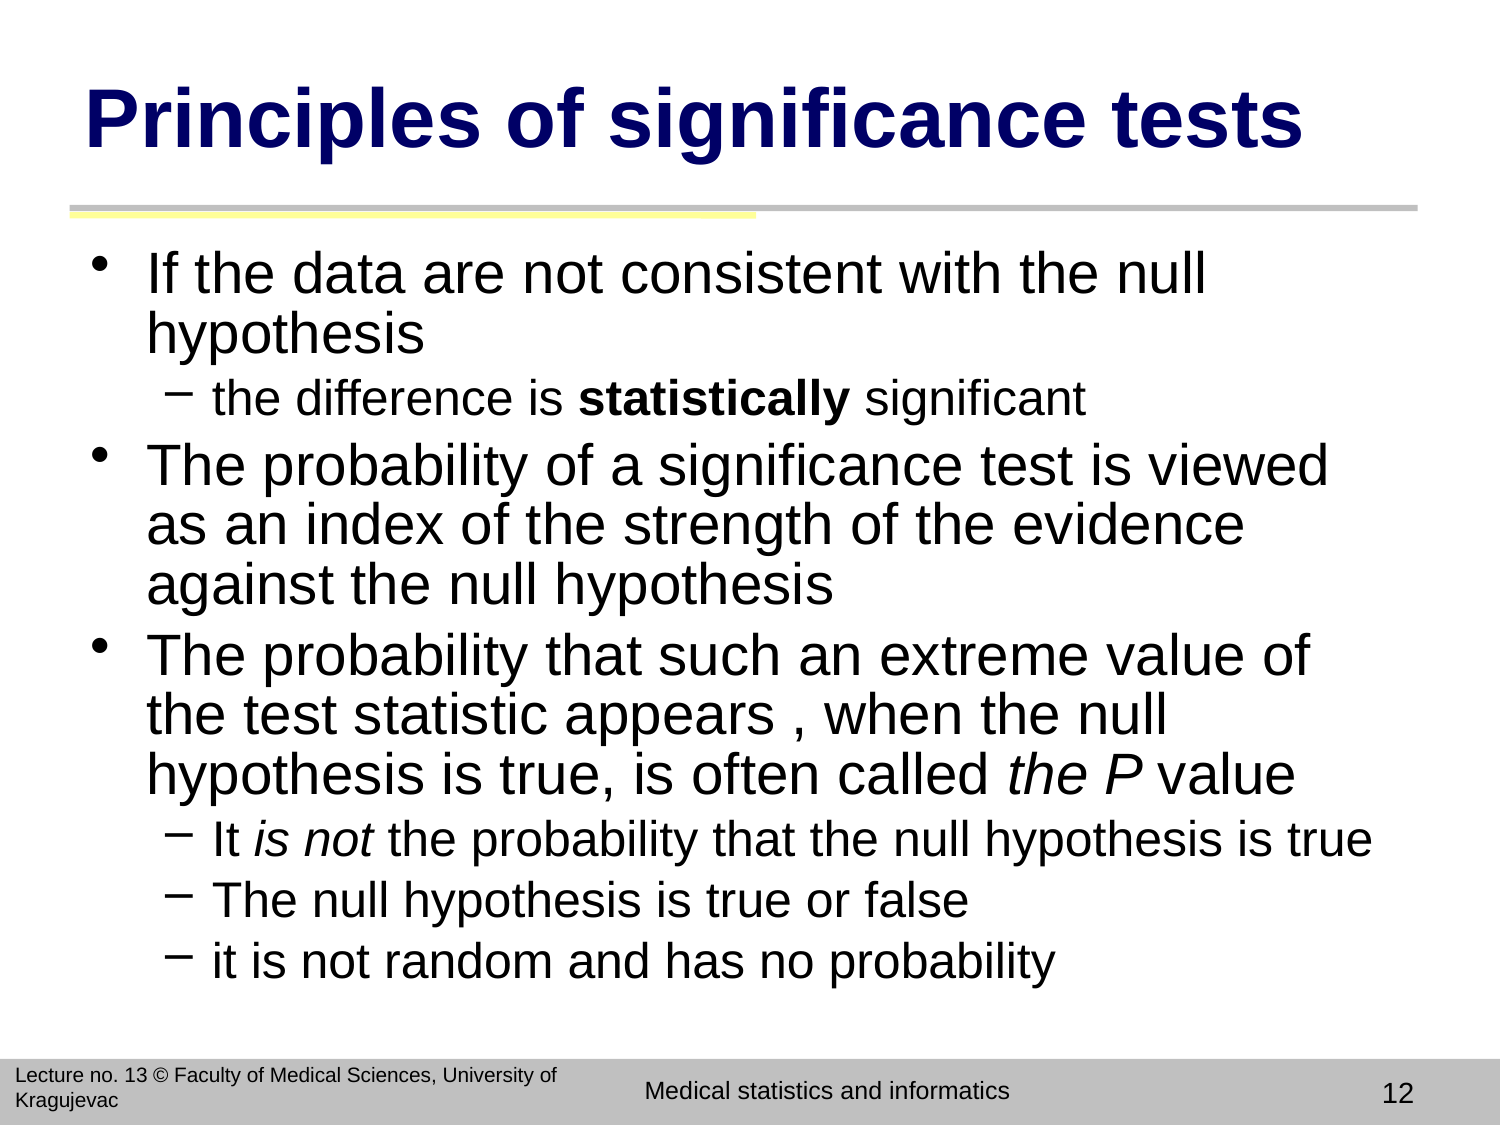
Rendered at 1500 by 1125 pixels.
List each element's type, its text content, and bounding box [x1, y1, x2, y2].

footer Medical statistics and informatics [512, 1066, 1144, 1125]
list If the data are not consistent with the null hypothesis the difference is statistically significant The probability of a significance test is viewed as an index of the strength of the evidence against the null hypothesis The probability that such an extreme value of the test statistic appears , when the null hypothesis is true, is often called the P value It is not the probability that the null hypothesis is true The null hypothesis is true or false it is not random and has no probability [74, 238, 1426, 1015]
slide_number Lecture no. 13 © Faculty of Medical Sciences, University of Kragujevac [0, 1053, 629, 1108]
slide_number 12 [1164, 1066, 1430, 1125]
title Principles of significance tests [69, 19, 1426, 208]
